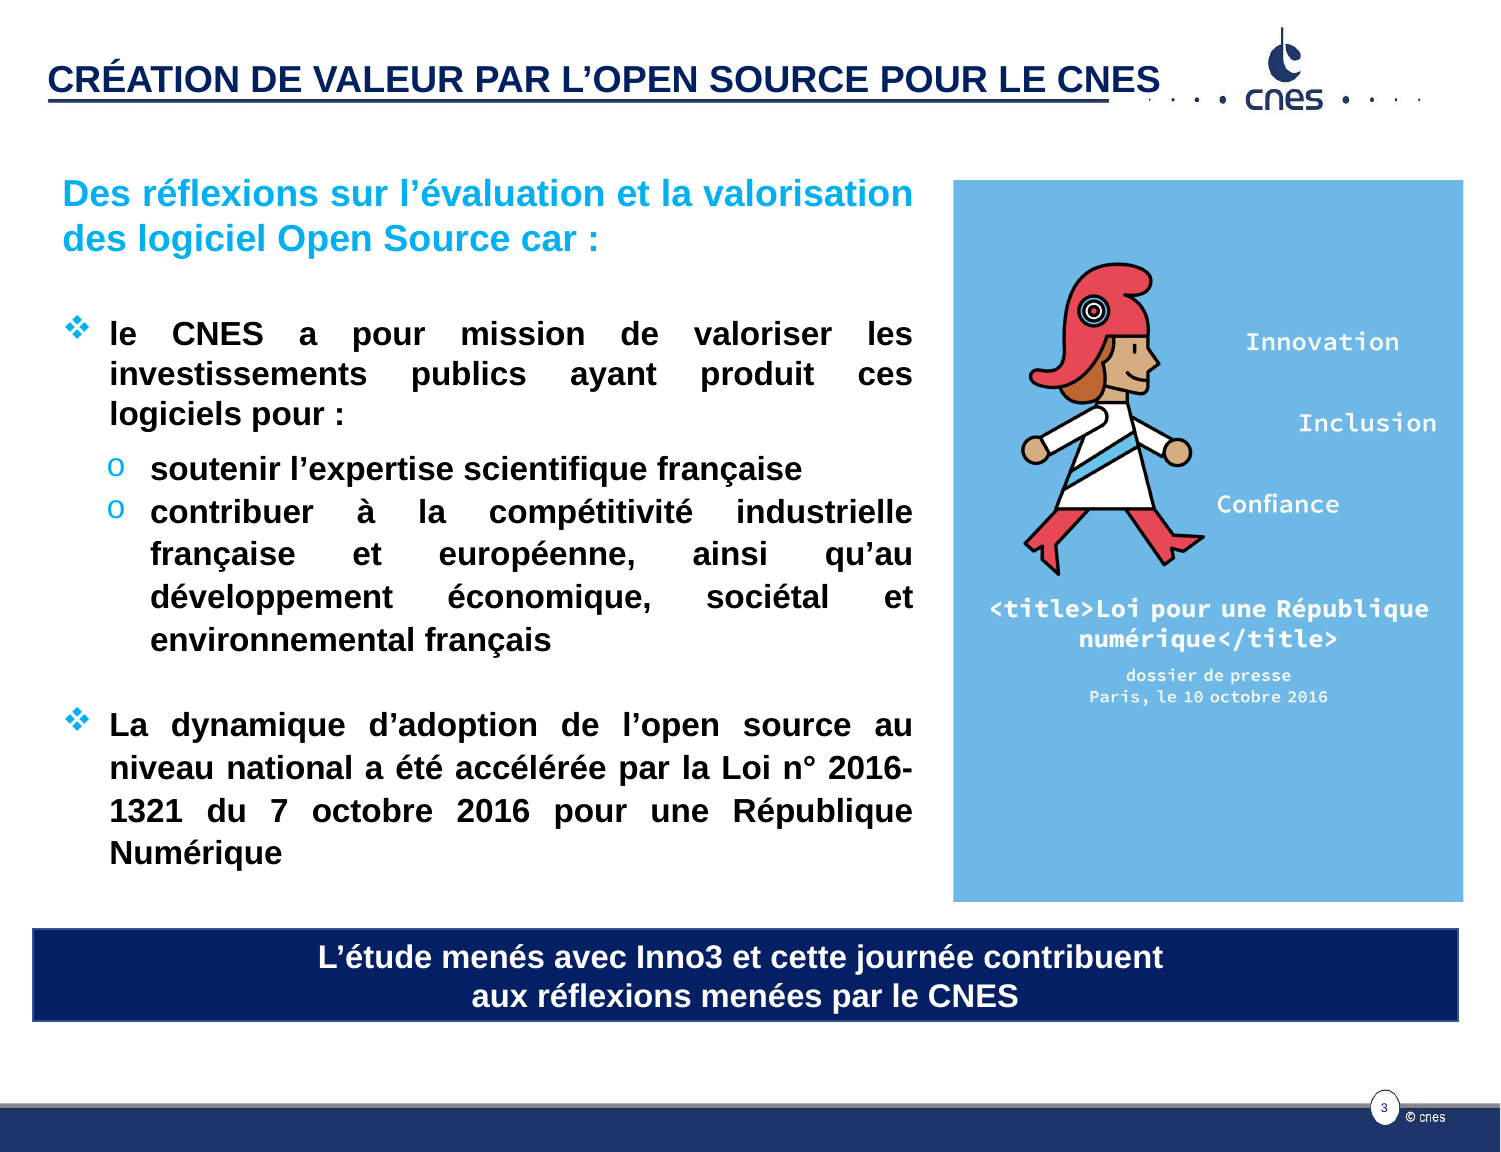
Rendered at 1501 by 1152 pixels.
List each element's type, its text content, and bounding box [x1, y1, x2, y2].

text_box le CNES a pour mission de valoriser les investissements publics ayant produit ces logiciels pour : soutenir l’expertise scientifique française contribuer à la compétitivité industrielle française et européenne, ainsi qu’au développement économique, sociétal et environnemental français La dynamique d’adoption de l’open source au niveau national a été accélérée par la Loi n° 2016-1321 du 7 octobre 2016 pour une République Numérique [47, 304, 930, 879]
text_box Création de valeur par l’open source pour le CNES [32, 47, 1209, 102]
slide_number 3 [1356, 1076, 1412, 1138]
text_box L’étude menés avec Inno3 et cette journée contribuent aux réflexions menées par le CNES [32, 928, 1459, 1022]
text_box Des réflexions sur l’évaluation et la valorisation des logiciel Open Source car : [47, 161, 930, 267]
picture [0, 0, 1501, 1152]
